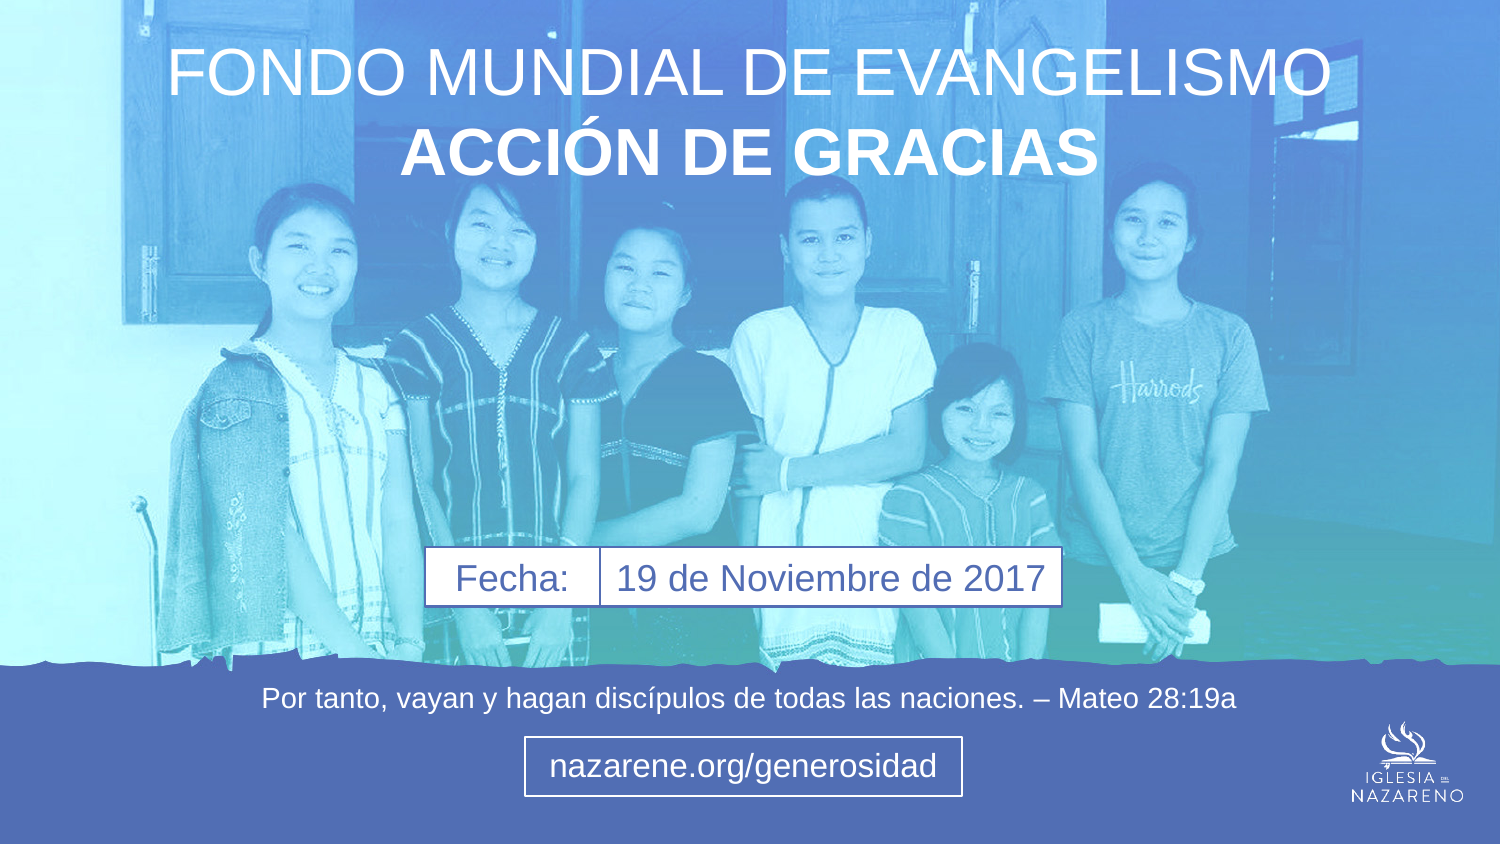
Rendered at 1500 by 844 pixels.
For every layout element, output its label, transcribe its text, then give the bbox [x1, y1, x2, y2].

text_box Fondo Mundial de Evangelismo Acción de Gracias [12, 21, 1488, 197]
text_box 19 de Noviembre de 2017 [599, 546, 1063, 607]
text_box Por tanto, vayan y hagan discípulos de todas las naciones. – Mateo 28:19a [12, 671, 1488, 722]
text_box nazarene.org/generosidad [524, 736, 963, 796]
picture [0, 0, 1500, 844]
text_box Fecha: [425, 546, 599, 607]
